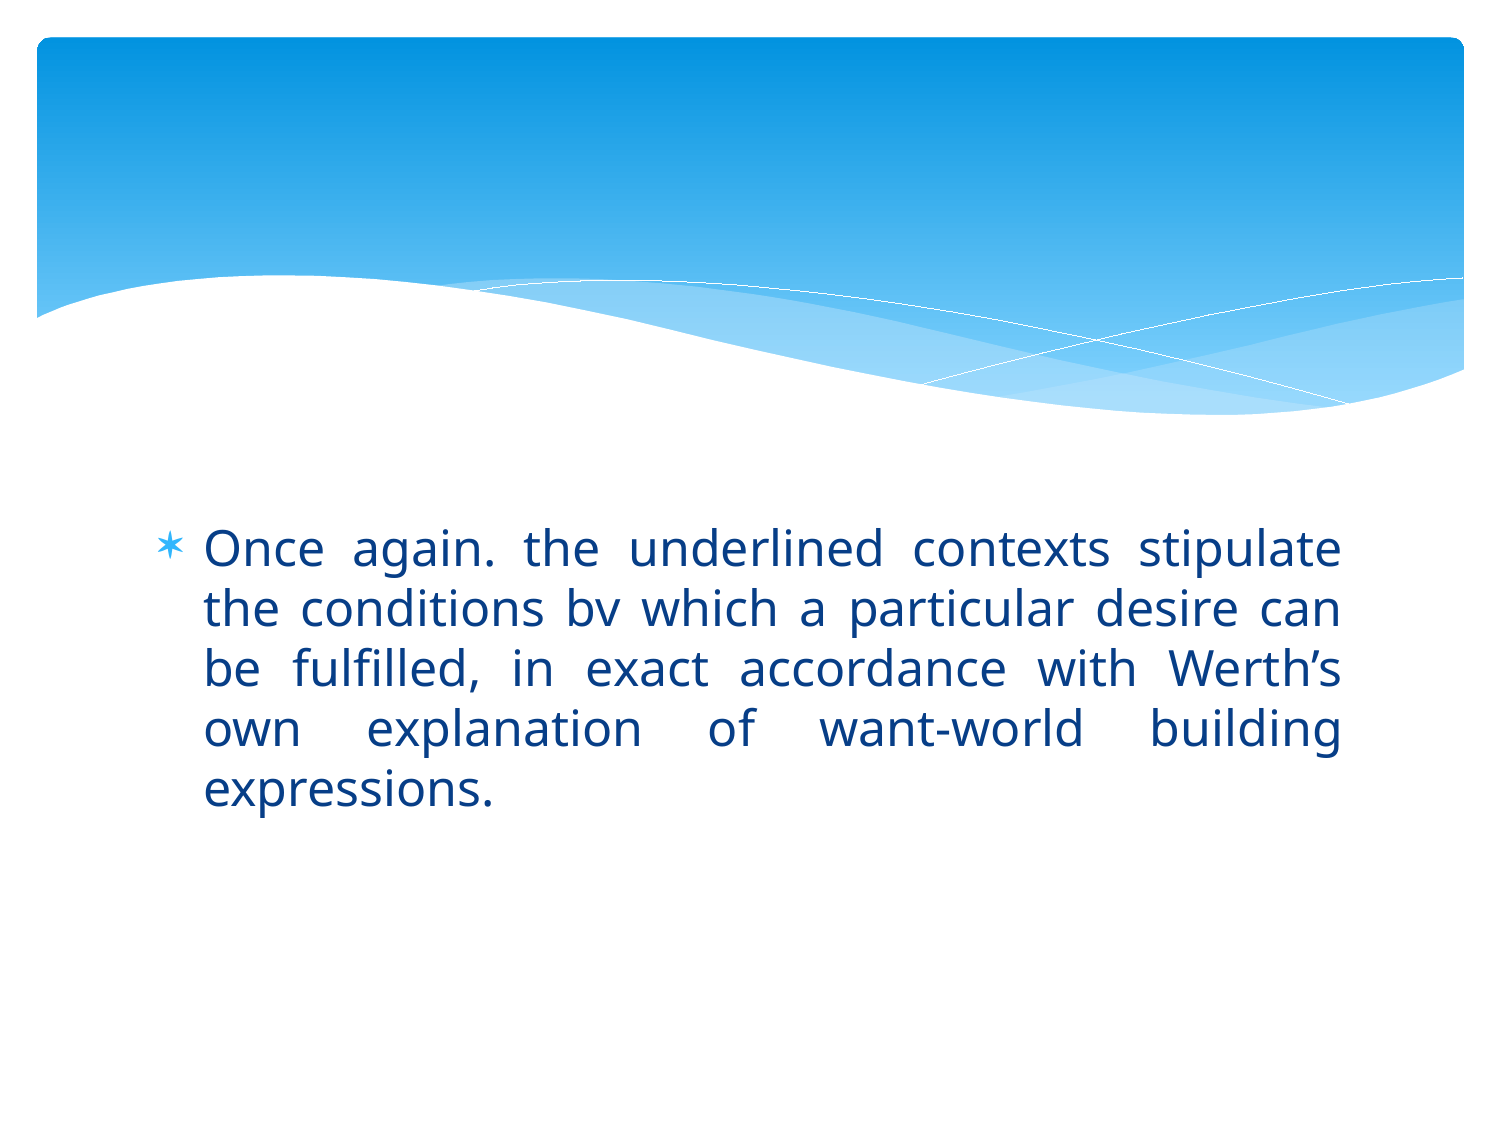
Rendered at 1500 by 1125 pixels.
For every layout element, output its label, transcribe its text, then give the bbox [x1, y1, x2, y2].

list Once again. the underlined contexts stipulate the conditions bv which a particular desire can be fulfilled, in exact accordance with Werth’s own explanation of want-world building expressions. [143, 438, 1359, 1005]
